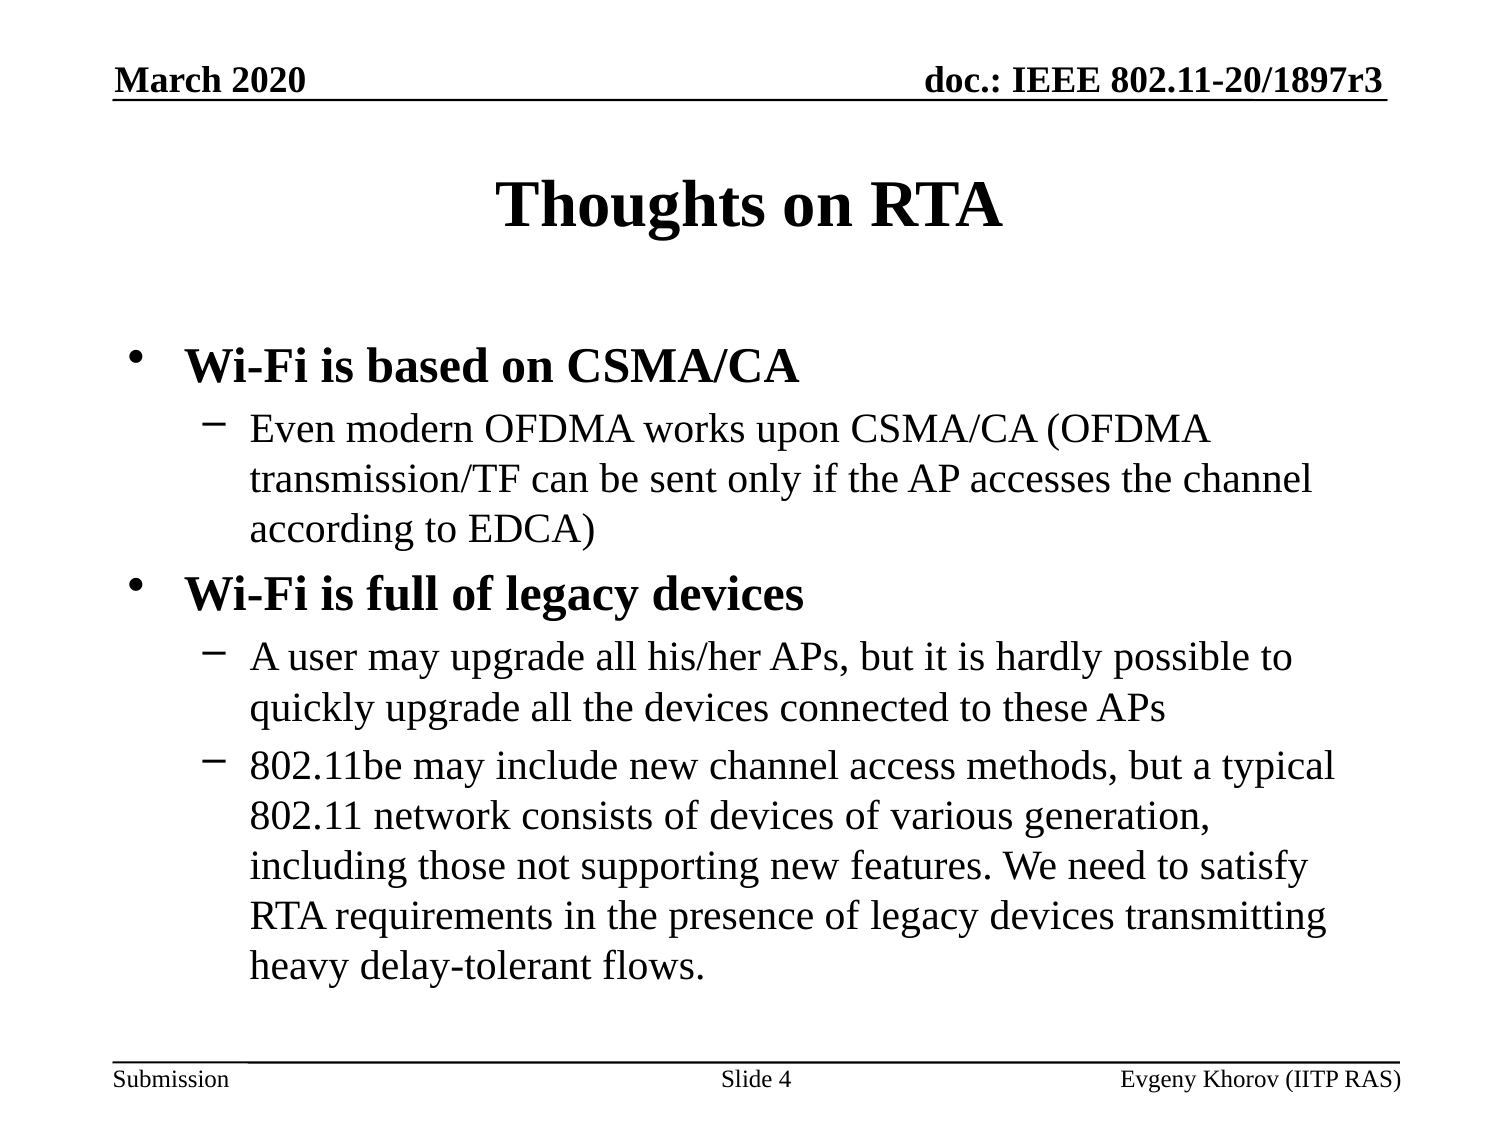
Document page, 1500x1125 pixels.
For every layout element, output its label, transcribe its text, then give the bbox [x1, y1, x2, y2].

list Wi-Fi is based on CSMA/CA Even modern OFDMA works upon CSMA/CA (OFDMA transmission/TF can be sent only if the AP accesses the channel according to EDCA) Wi-Fi is full of legacy devices A user may upgrade all his/her APs, but it is hardly possible to quickly upgrade all the devices connected to these APs 802.11be may include new channel access methods, but a typical 802.11 network consists of devices of various generation, including those not supporting new features. We need to satisfy RTA requirements in the presence of legacy devices transmitting heavy delay-tolerant flows. [112, 324, 1388, 1001]
footer Evgeny Khorov (IITP RAS) [949, 1061, 1402, 1093]
slide_number Slide 4 [712, 1061, 800, 1093]
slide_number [114, 54, 309, 101]
title Thoughts on RTA [112, 112, 1388, 288]
